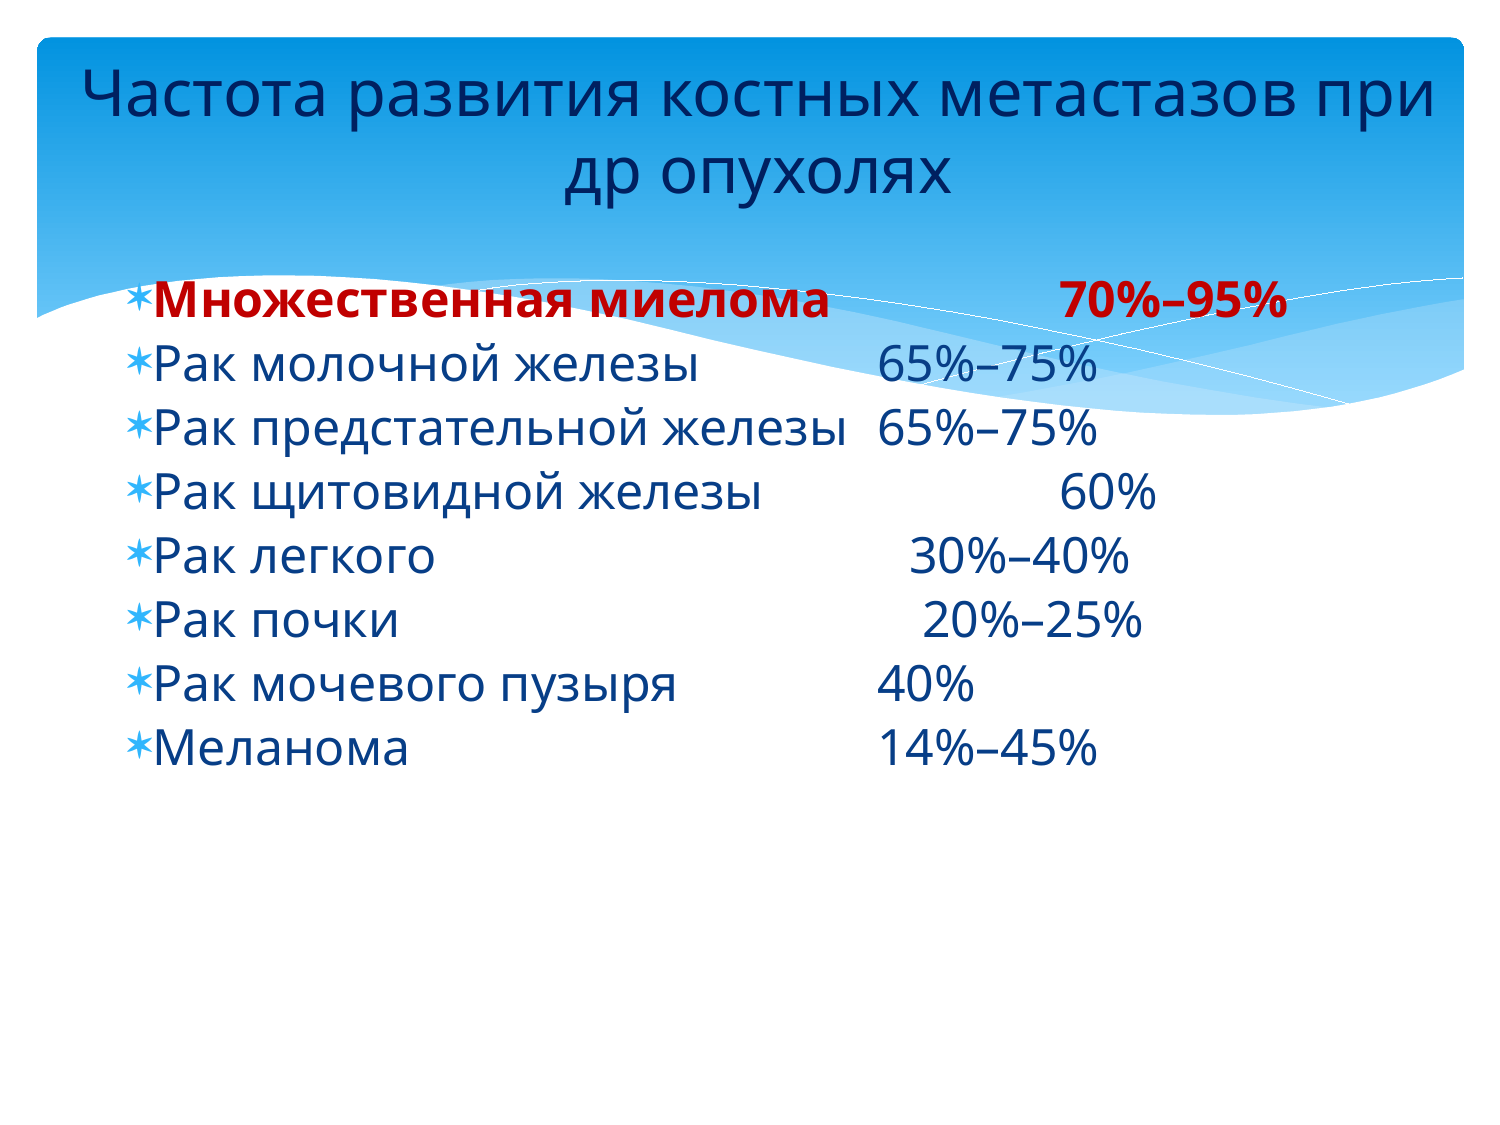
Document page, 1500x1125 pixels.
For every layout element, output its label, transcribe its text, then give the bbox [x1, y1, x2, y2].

list Множественная миелома 70%–95% Рак молочной железы 65%–75% Рак предстательной железы 65%–75% Рак щитовидной железы 60% Рак легкого 30%–40% Рак почки 20%–25% Рак мочевого пузыря 40% Меланома 14%–45% [112, 267, 1435, 975]
title Частота развития костных метастазов при др опухолях [64, 42, 1453, 215]
